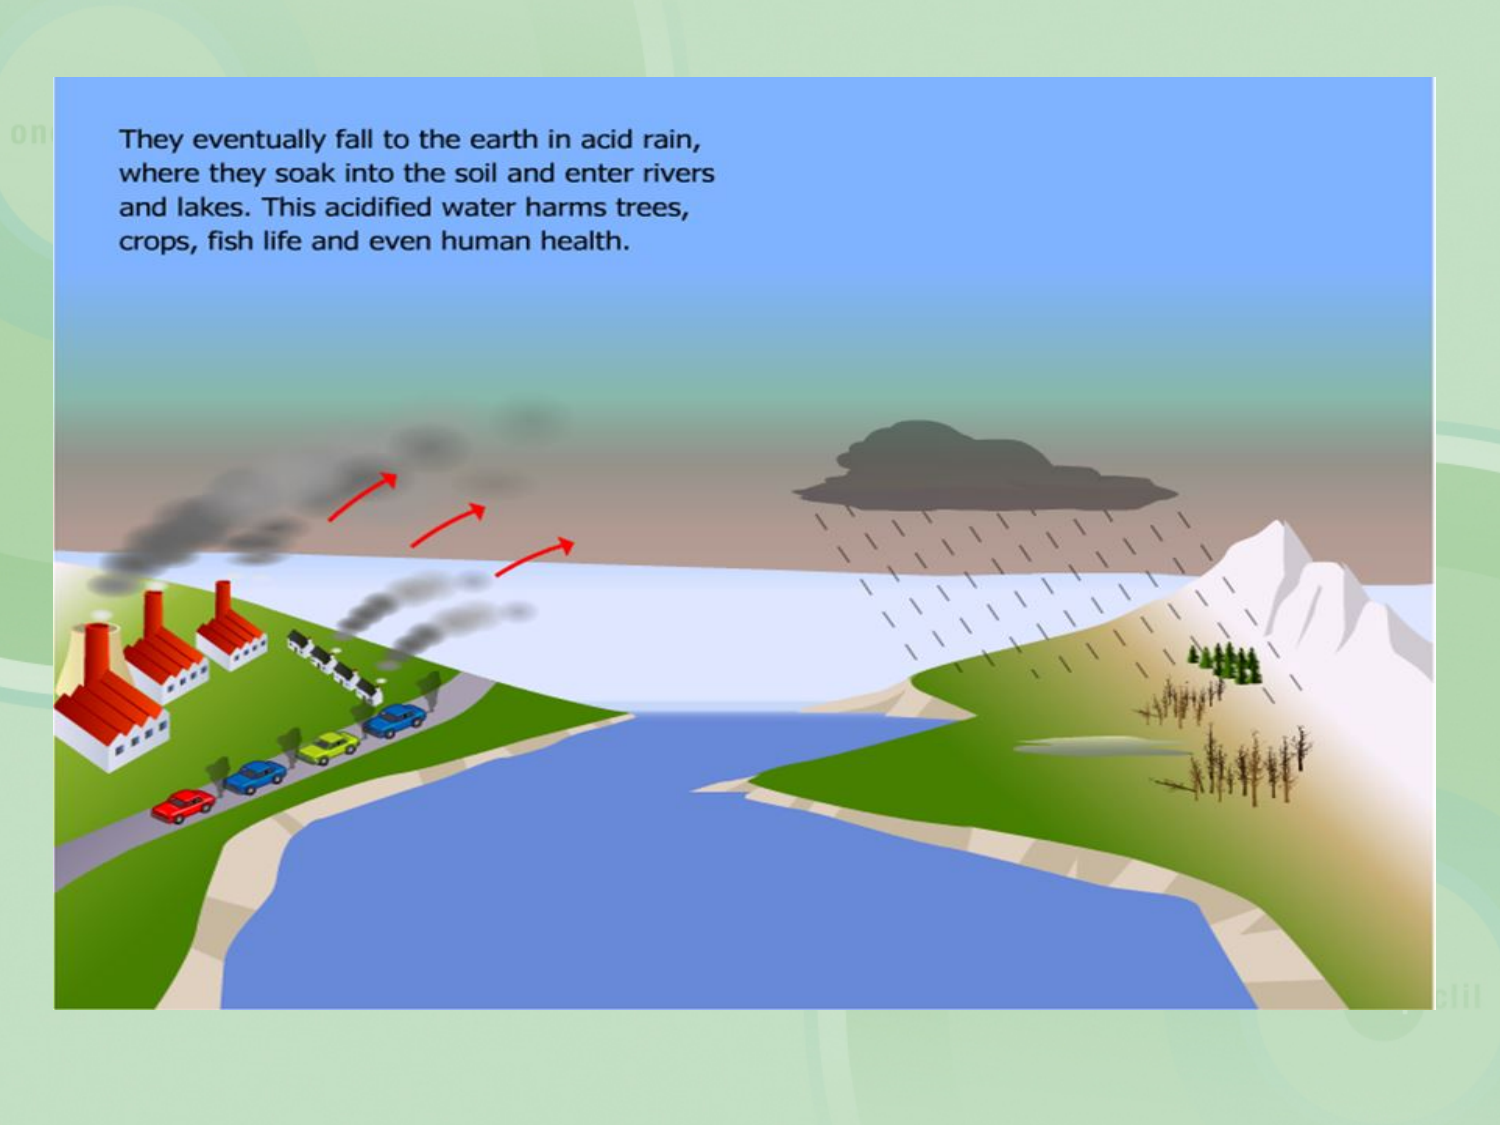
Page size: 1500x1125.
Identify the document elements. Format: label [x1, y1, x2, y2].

list [52, 77, 1436, 1010]
picture [0, 0, 1500, 1125]
